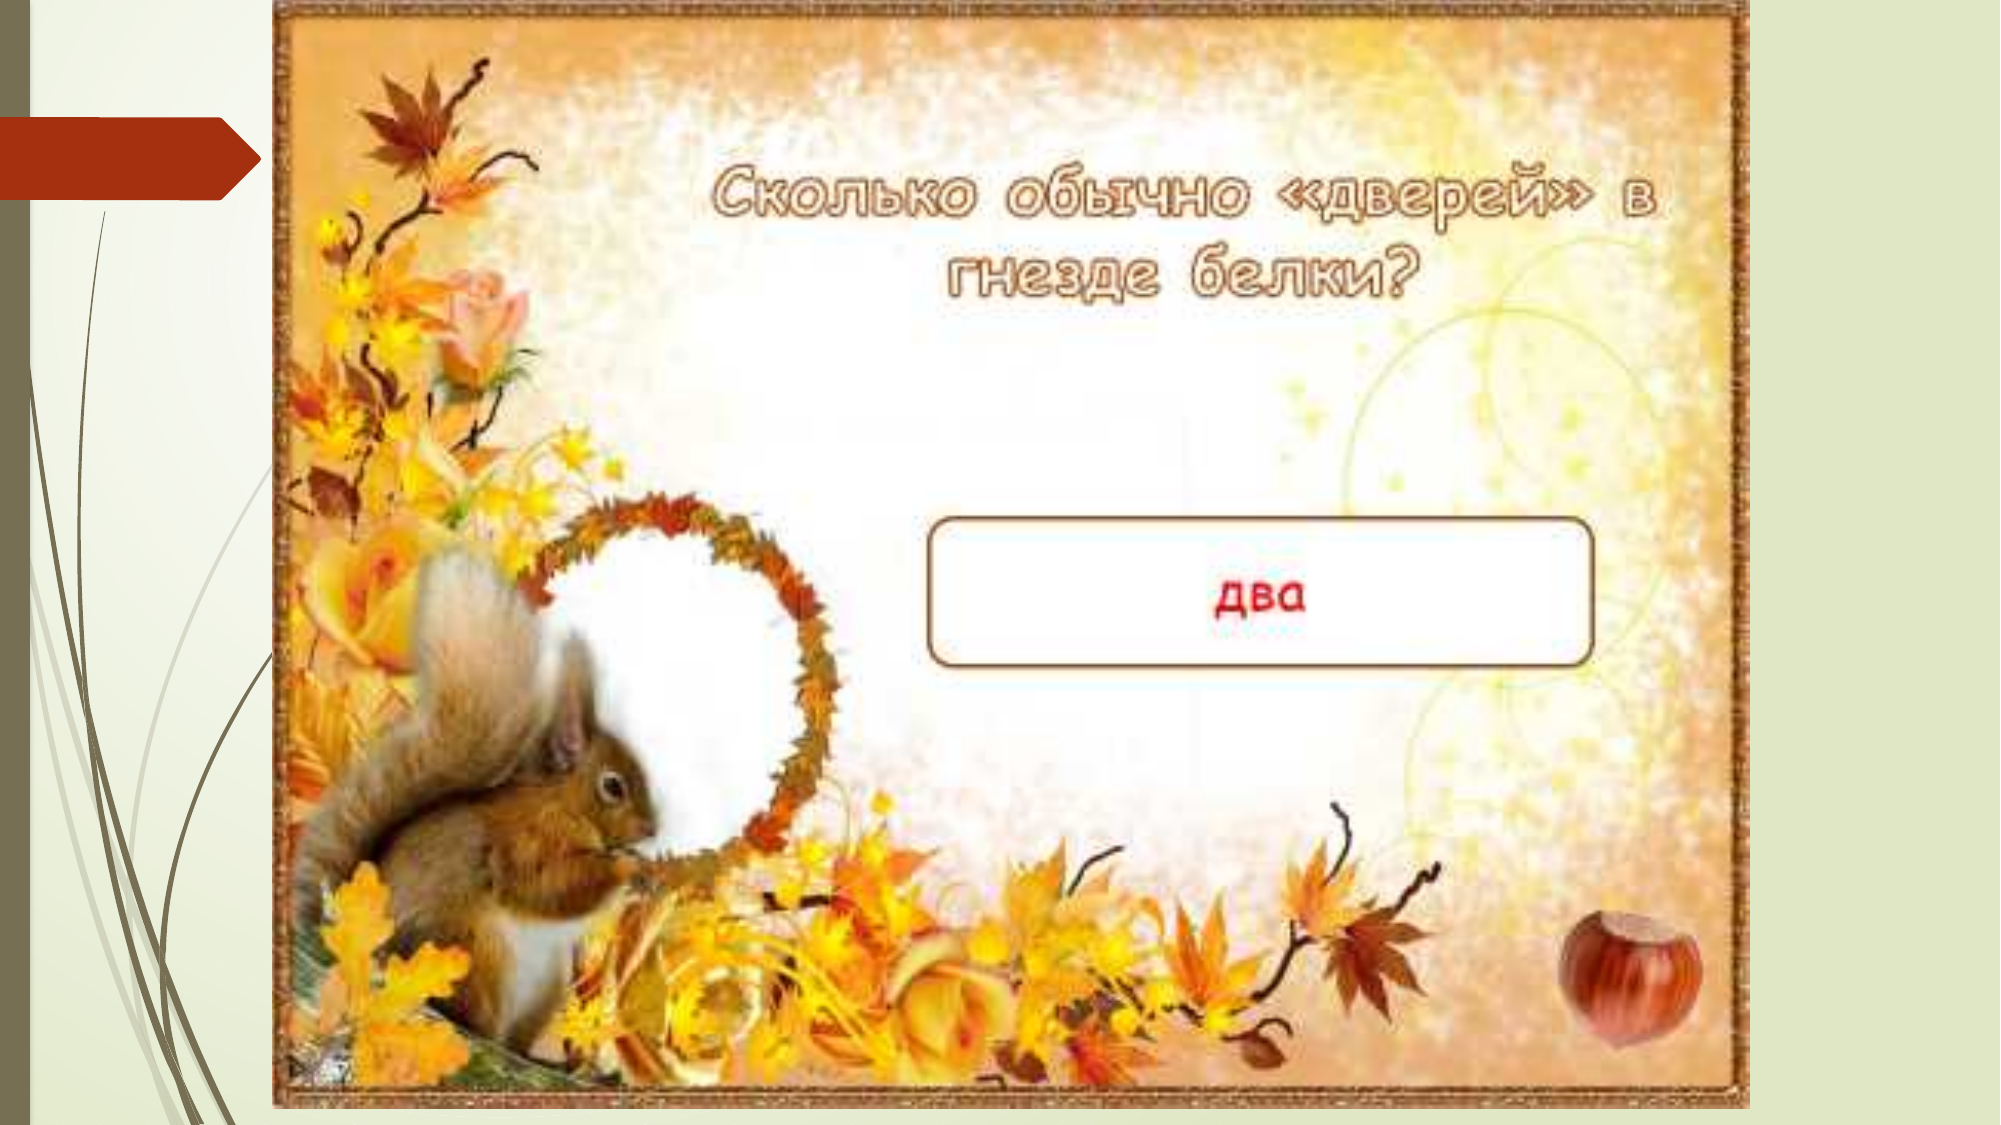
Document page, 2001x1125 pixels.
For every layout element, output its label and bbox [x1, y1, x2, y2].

picture [271, 0, 1751, 1109]
